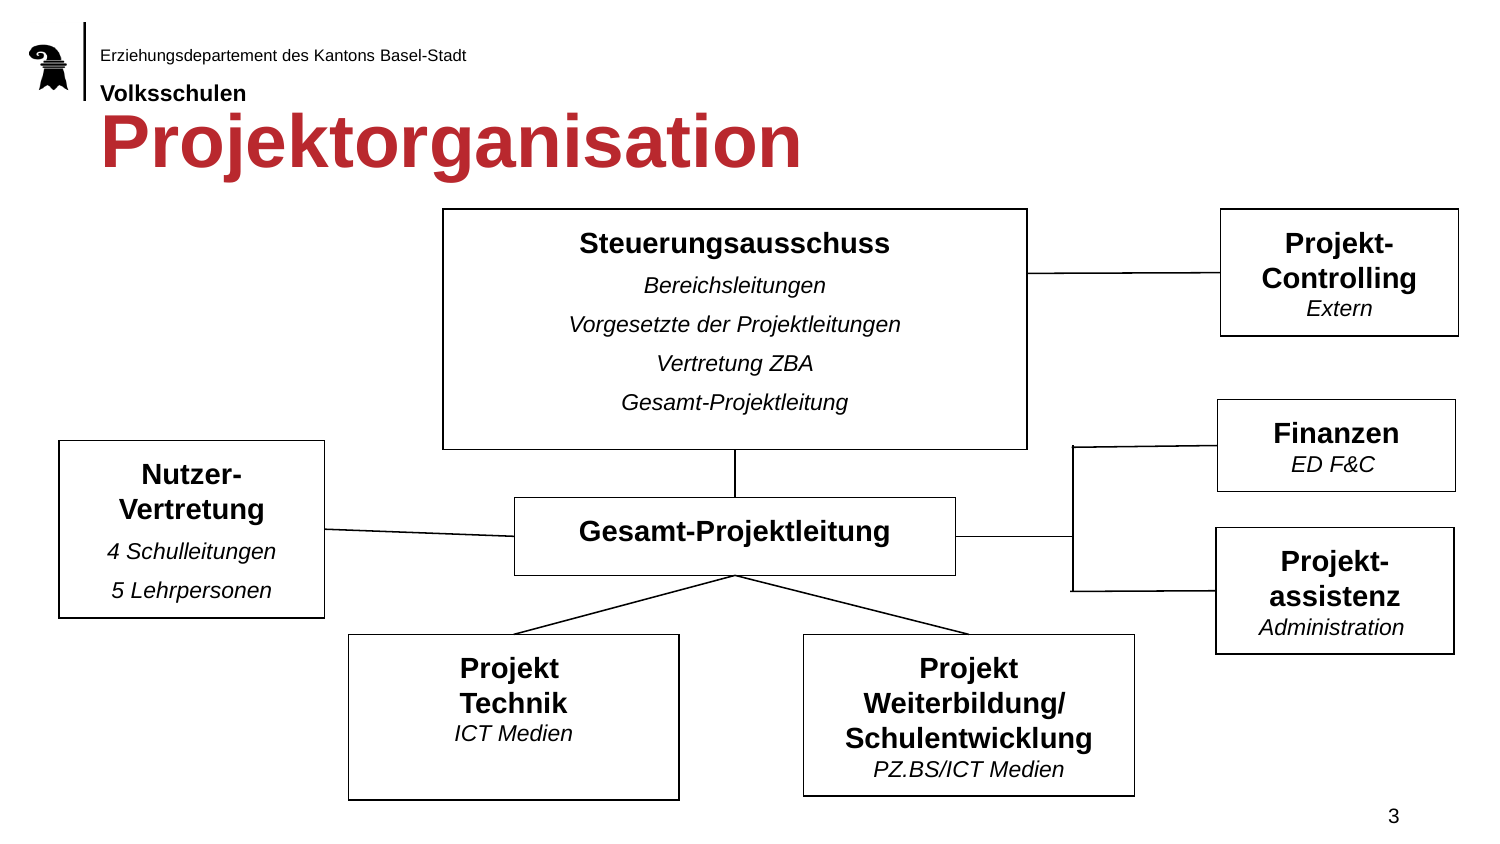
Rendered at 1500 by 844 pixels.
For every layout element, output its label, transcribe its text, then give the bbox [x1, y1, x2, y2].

text_box Projekt-Controlling Extern [1220, 209, 1459, 337]
text_box Steuerungsausschuss Bereichsleitungen Vorgesetzte der Projektleitungen Vertretung ZBA Gesamt-Projektleitung [442, 209, 1028, 450]
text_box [734, 575, 970, 635]
slide_number 3 [1388, 798, 1500, 844]
text_box Nutzer-Vertretung 4 Schulleitungen 5 Lehrpersonen [59, 440, 325, 618]
text_box Projekt Weiterbildung/ Schulentwicklung PZ.BS/ICT Medien [803, 634, 1135, 797]
picture [29, 22, 86, 101]
text_box Projekt Technik ICT Medien [348, 634, 679, 801]
text_box Finanzen ED F&C [1217, 399, 1456, 492]
text_box Projekt-assistenz Administration [1216, 527, 1455, 655]
text_box Gesamt-Projektleitung [514, 497, 956, 573]
title Projektorganisation [100, 92, 1436, 139]
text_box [513, 575, 732, 635]
